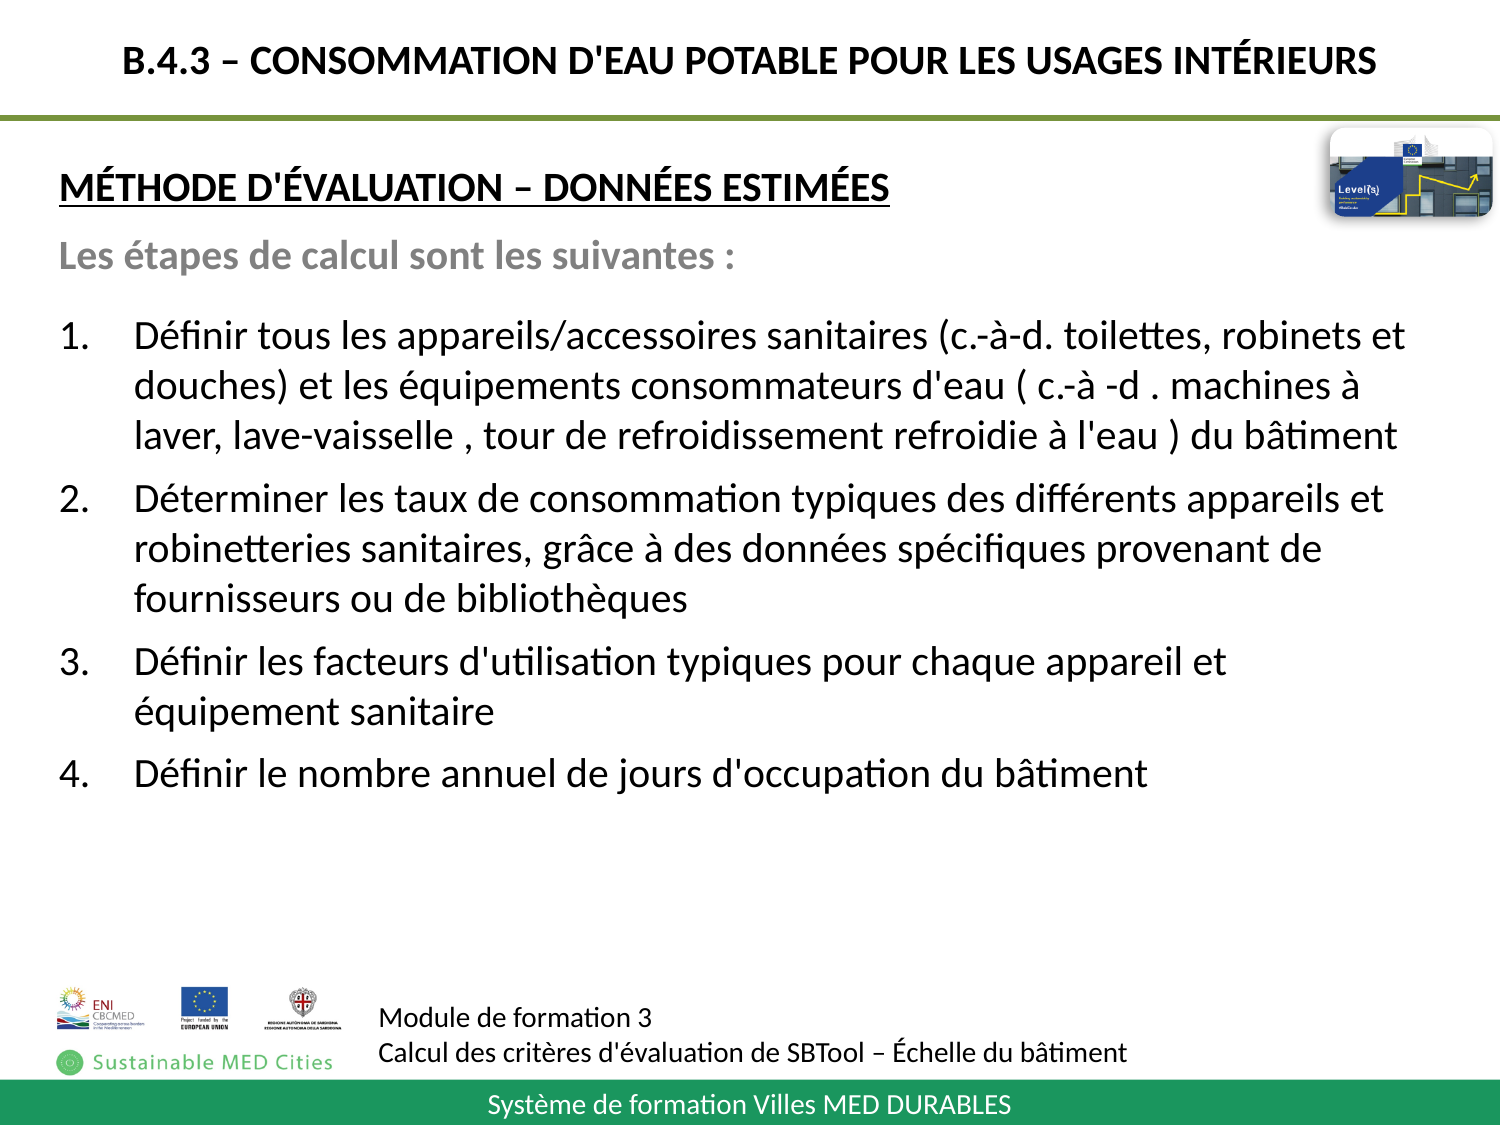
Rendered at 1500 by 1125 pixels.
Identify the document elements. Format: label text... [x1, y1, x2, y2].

picture [1329, 127, 1493, 217]
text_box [0, 972, 1500, 1125]
title B.4.3 – CONSOMMATION D'EAU POTABLE POUR LES USAGES INTÉRIEURS [0, 0, 1500, 117]
list MÉTHODE D'ÉVALUATION – DONNÉES ESTIMÉES Les étapes de calcul sont les suivantes : Définir tous les appareils/accessoires sanitaires (c.-à-d. toilettes, robinets et douches) et les équipements consommateurs d'eau ( c.-à -d . machines à laver, lave-vaisselle , tour de refroidissement refroidie à l'eau ) du bâtiment Déterminer les taux de consommation typiques des différents appareils et robinetteries sanitaires, grâce à des données spécifiques provenant de fournisseurs ou de bibliothèques Définir les facteurs d'utilisation typiques pour chaque appareil et équipement sanitaire Définir le nombre annuel de jours d'occupation du bâtiment [43, 152, 1425, 970]
